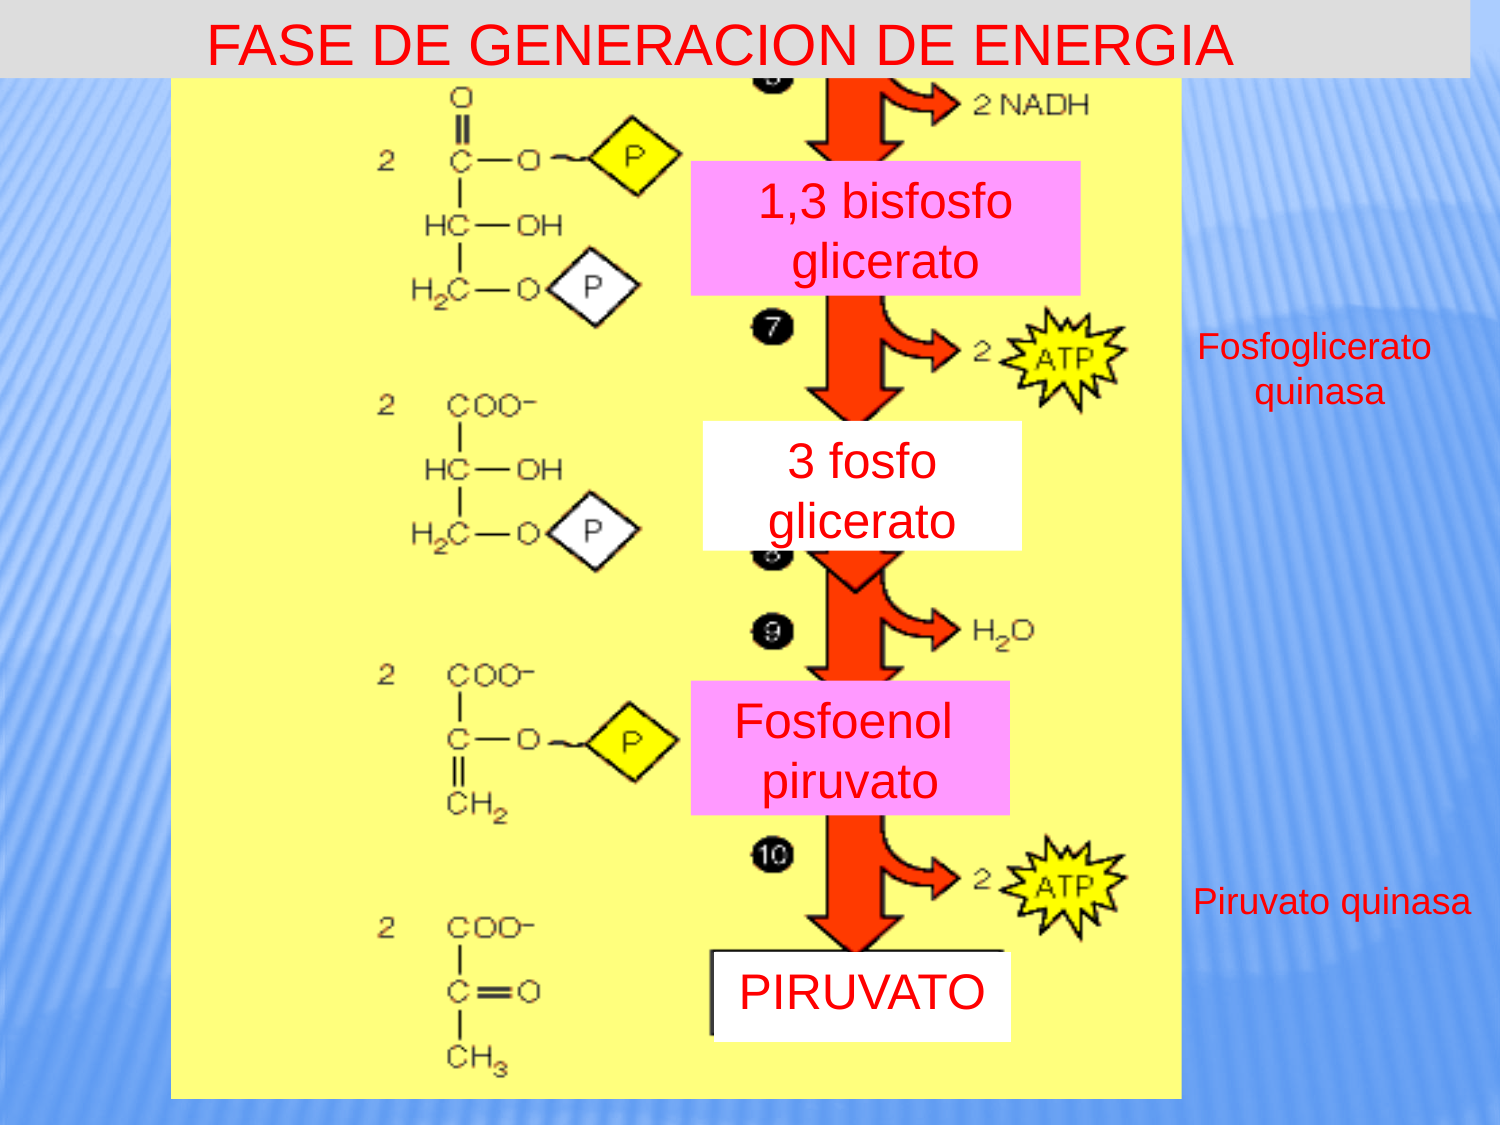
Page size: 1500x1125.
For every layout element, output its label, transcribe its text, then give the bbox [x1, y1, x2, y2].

text_box Piruvato quinasa [1192, 869, 1487, 930]
text_box Fosfoglicerato quinasa [1192, 314, 1458, 420]
text_box FASE DE GENERACION DE ENERGIA [0, 0, 1471, 79]
picture [170, 42, 1182, 1125]
